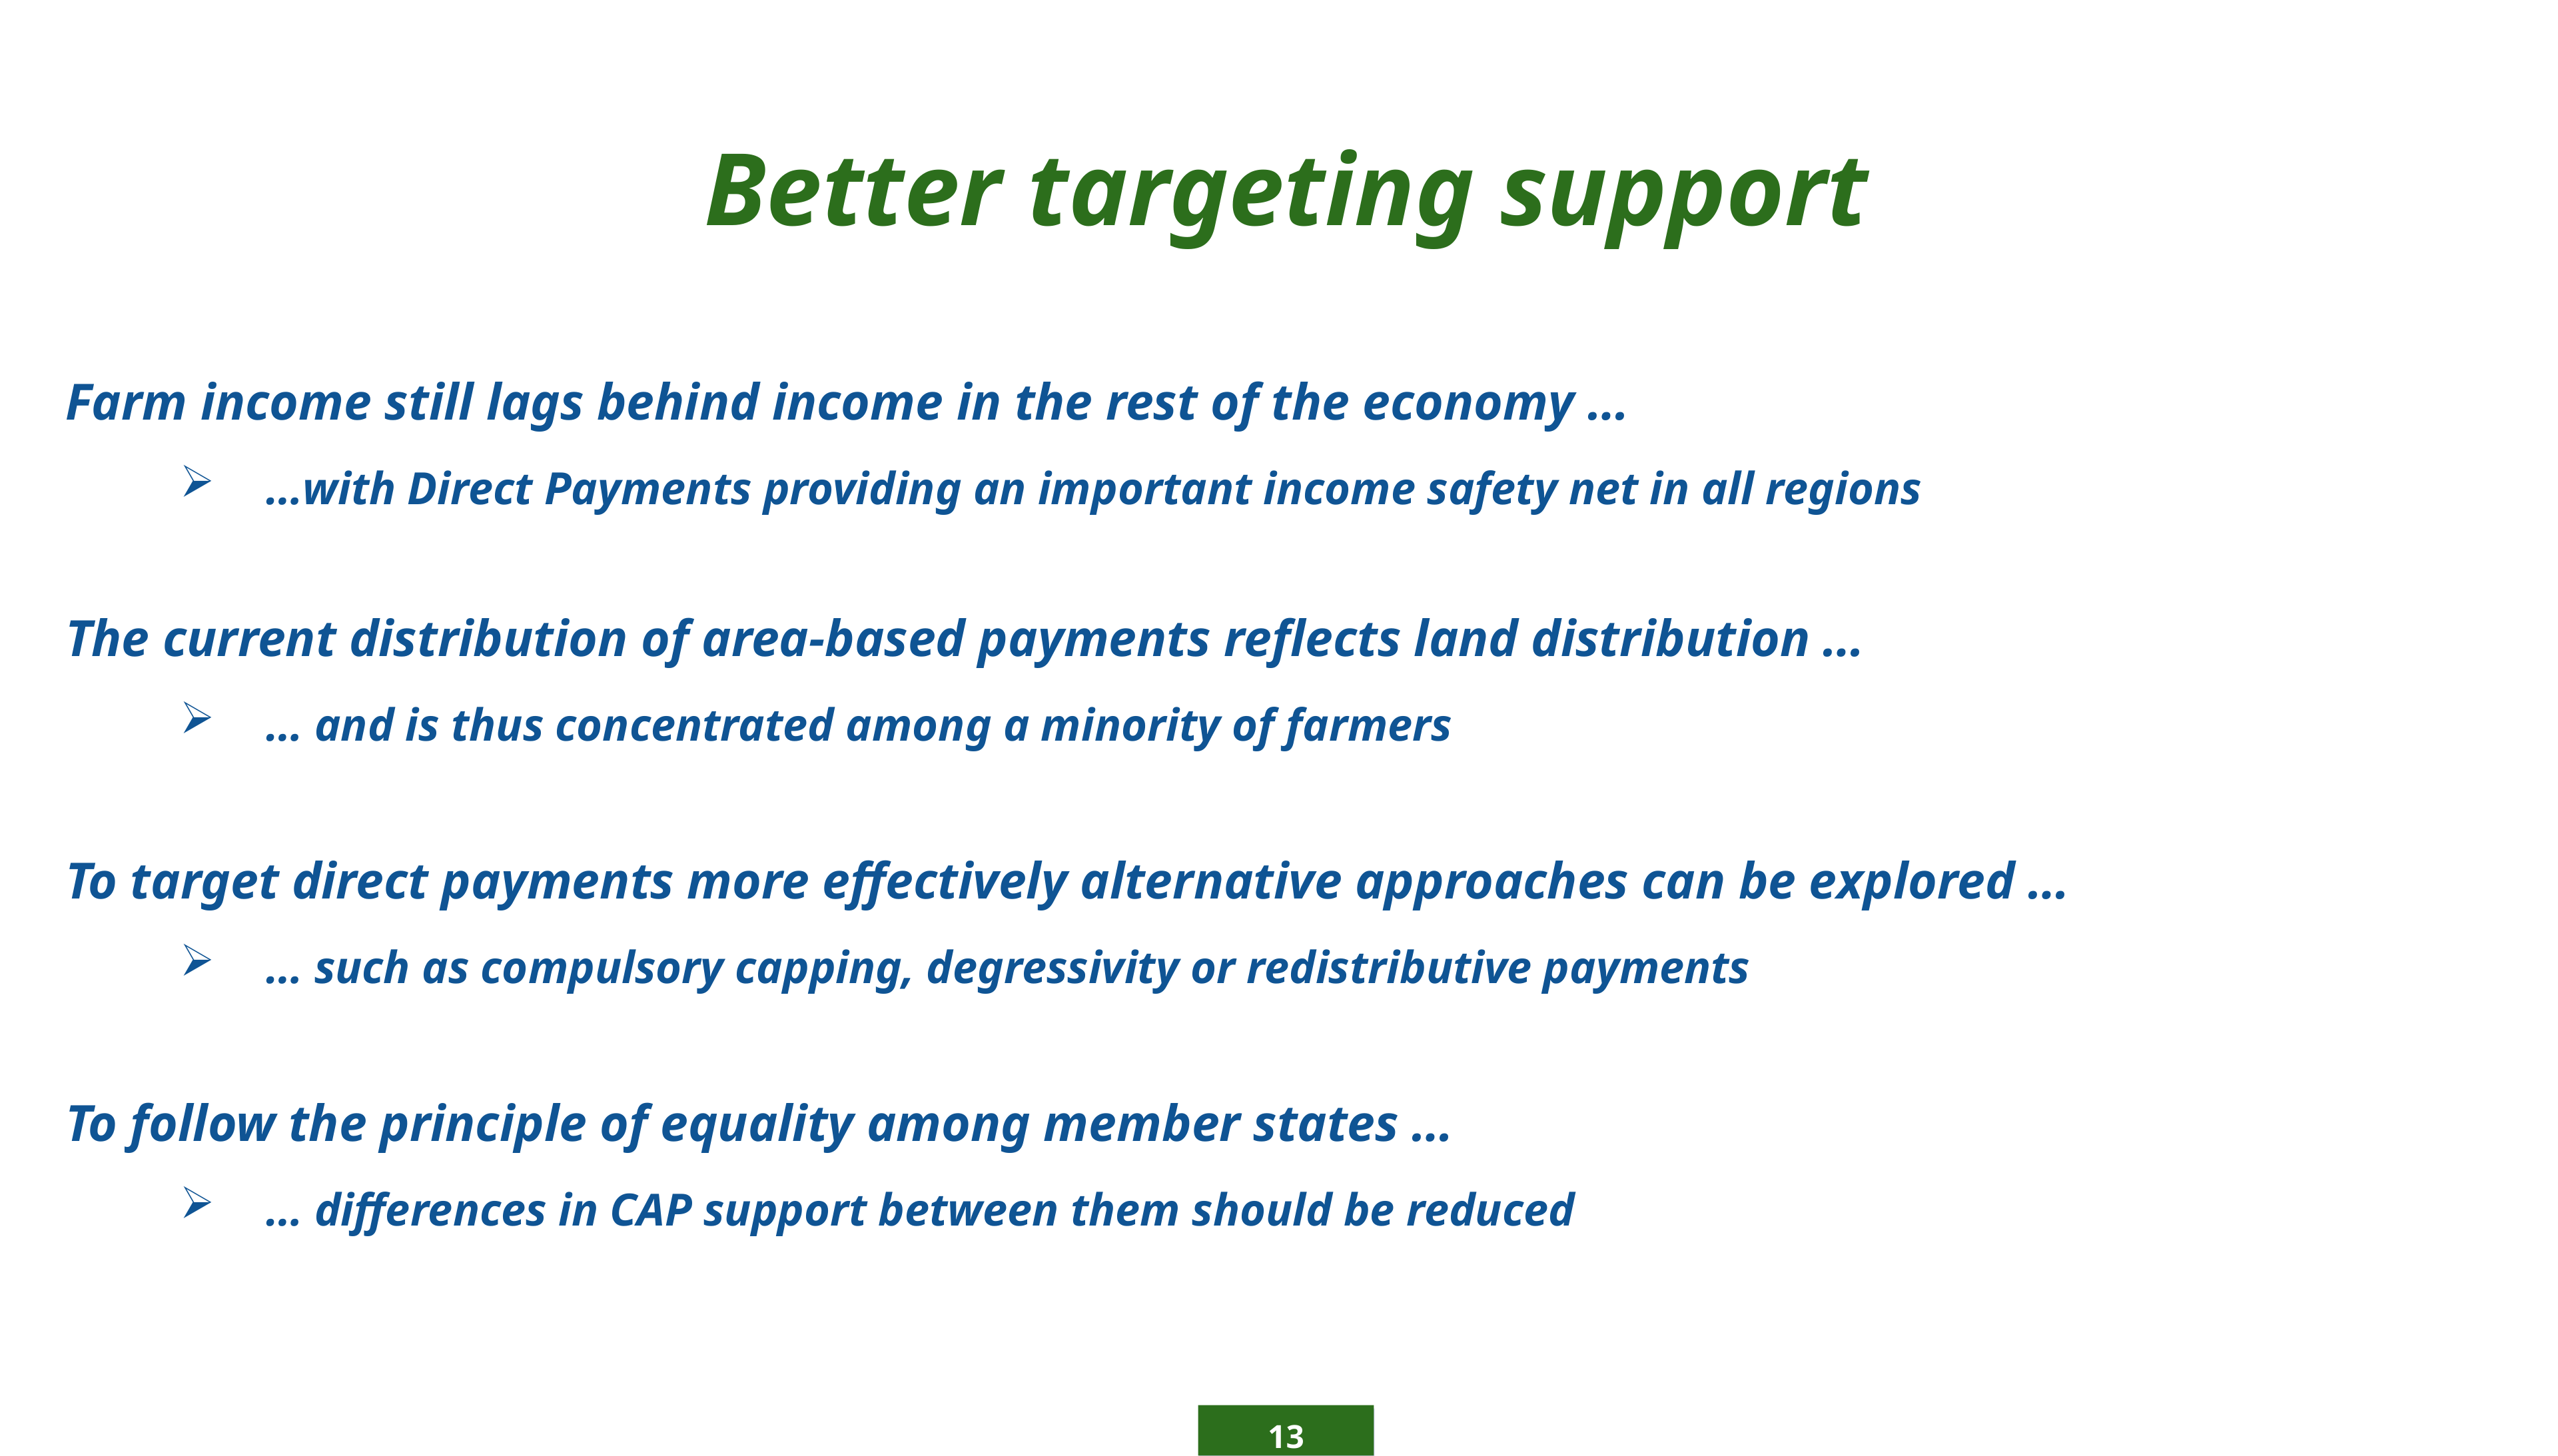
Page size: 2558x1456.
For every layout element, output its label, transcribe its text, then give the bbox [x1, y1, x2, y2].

title Better targeting support [85, 114, 2487, 295]
text_box 13 [1198, 1405, 1374, 1456]
list Farm income still lags behind income in the rest of the economy … …with Direct Payments providing an important income safety net in all regions The current distribution of area-based payments reflects land distribution … … and is thus concentrated among a minority of farmers To target direct payments more effectively alternative approaches can be explored … … such as compulsory capping, degressivity or redistributive payments To follow the principle of equality among member states … … differences in CAP support between them should be reduced [55, 295, 2517, 1318]
